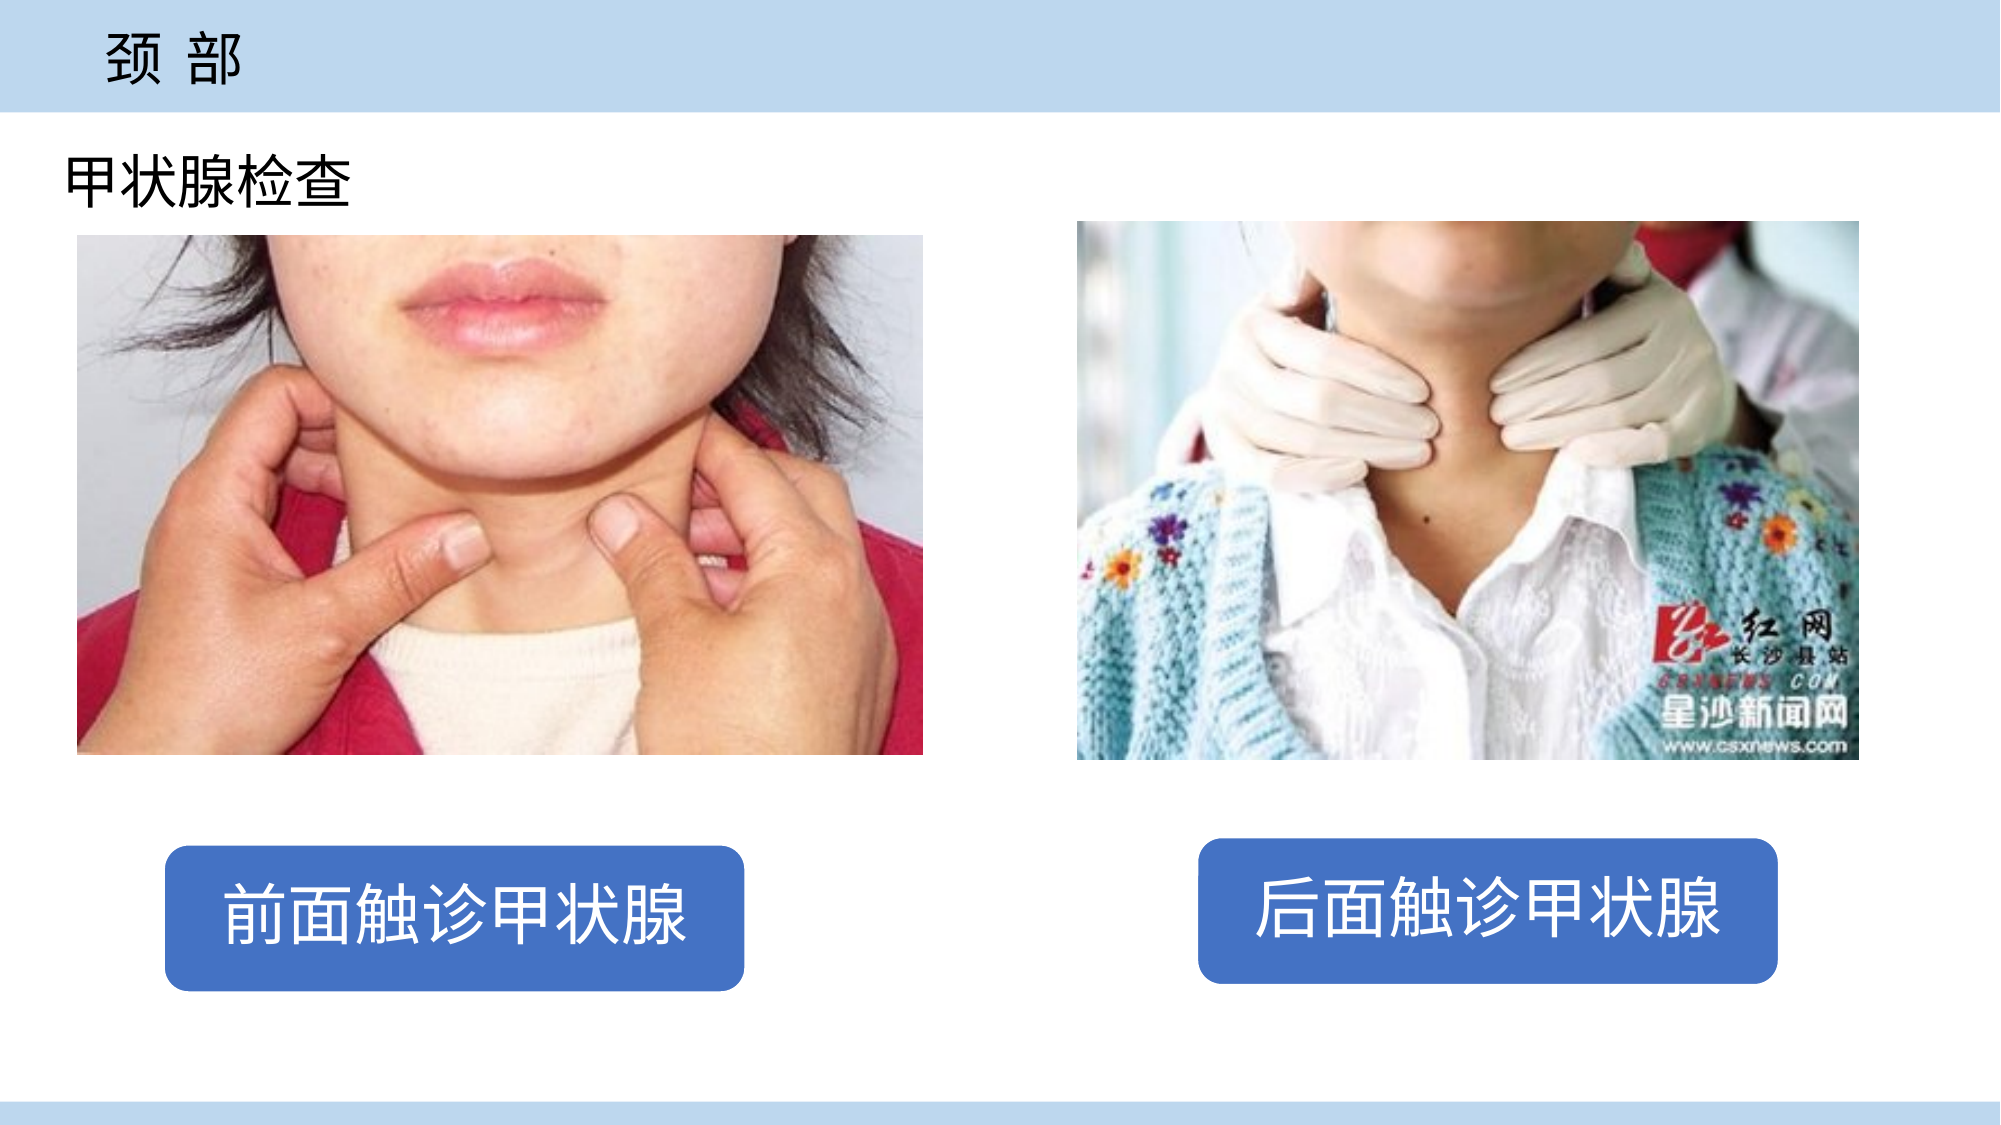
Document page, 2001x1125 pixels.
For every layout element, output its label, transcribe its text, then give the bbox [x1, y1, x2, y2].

picture [77, 235, 923, 755]
text_box 颈 部 [92, 15, 563, 98]
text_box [1197, 837, 1779, 985]
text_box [163, 844, 746, 993]
list 甲状腺检查 [46, 138, 1772, 852]
picture [1077, 221, 1859, 760]
